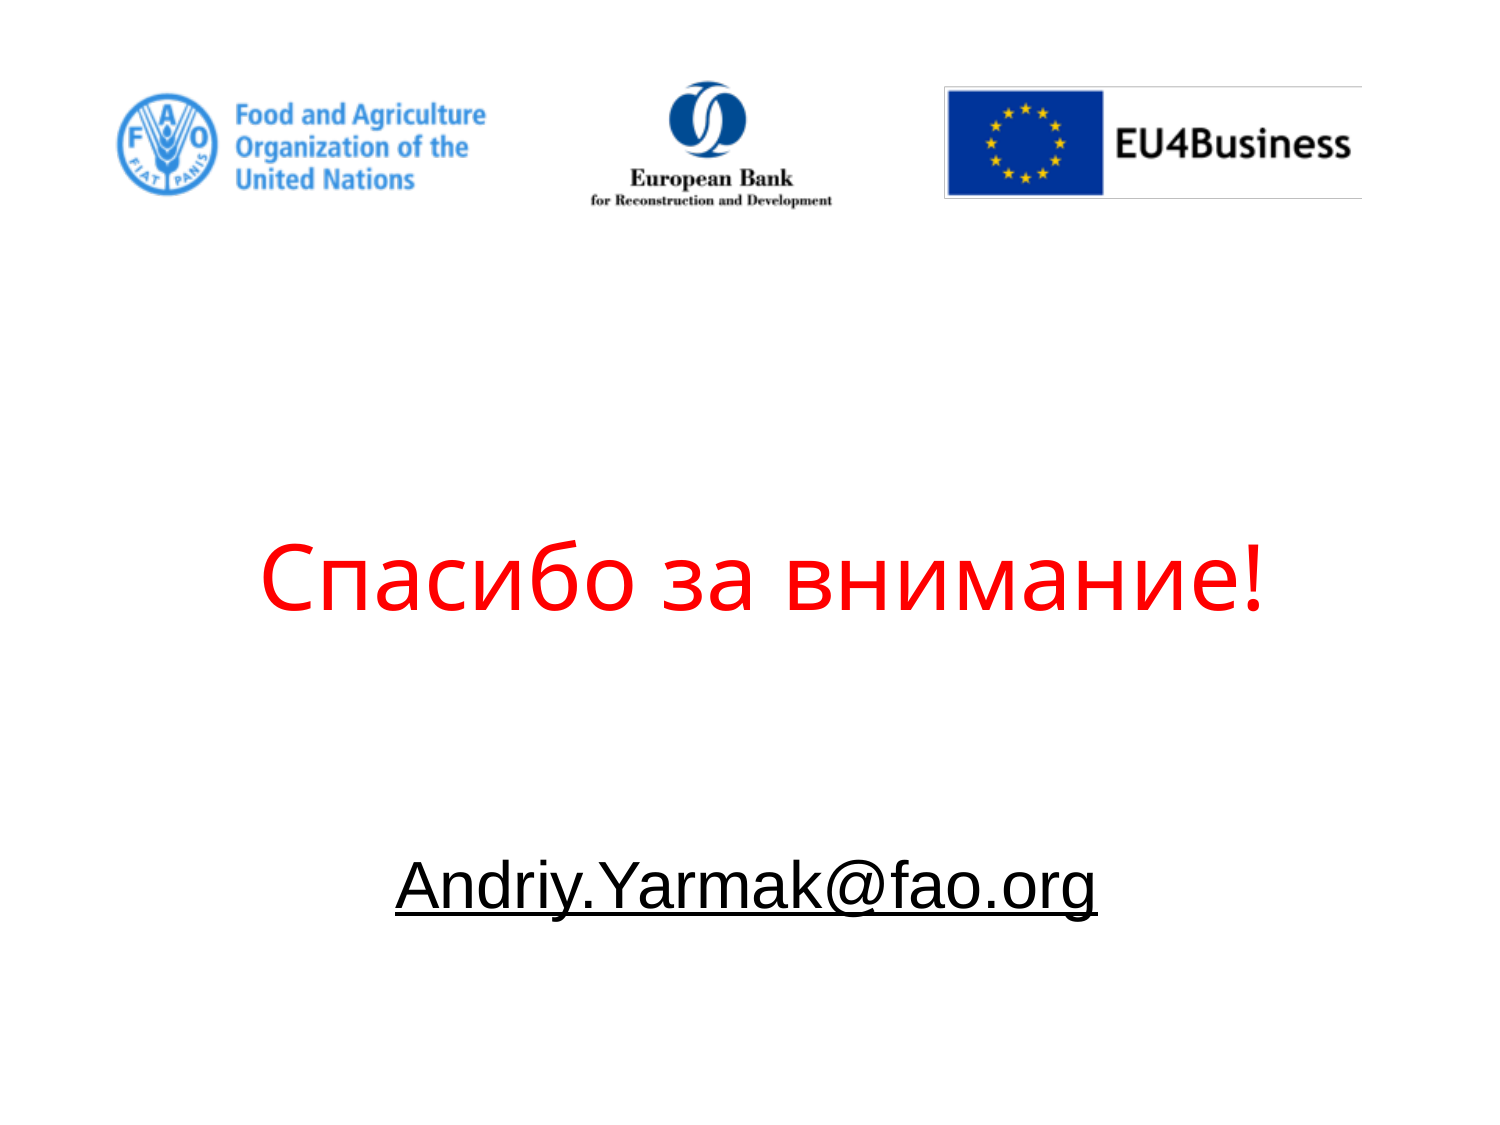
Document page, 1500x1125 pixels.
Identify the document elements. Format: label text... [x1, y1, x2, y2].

text_box Andriy.Yarmak@fao.org [253, 834, 1258, 929]
list Спасибо за внимание! [50, 254, 1475, 998]
picture [88, 62, 1363, 228]
